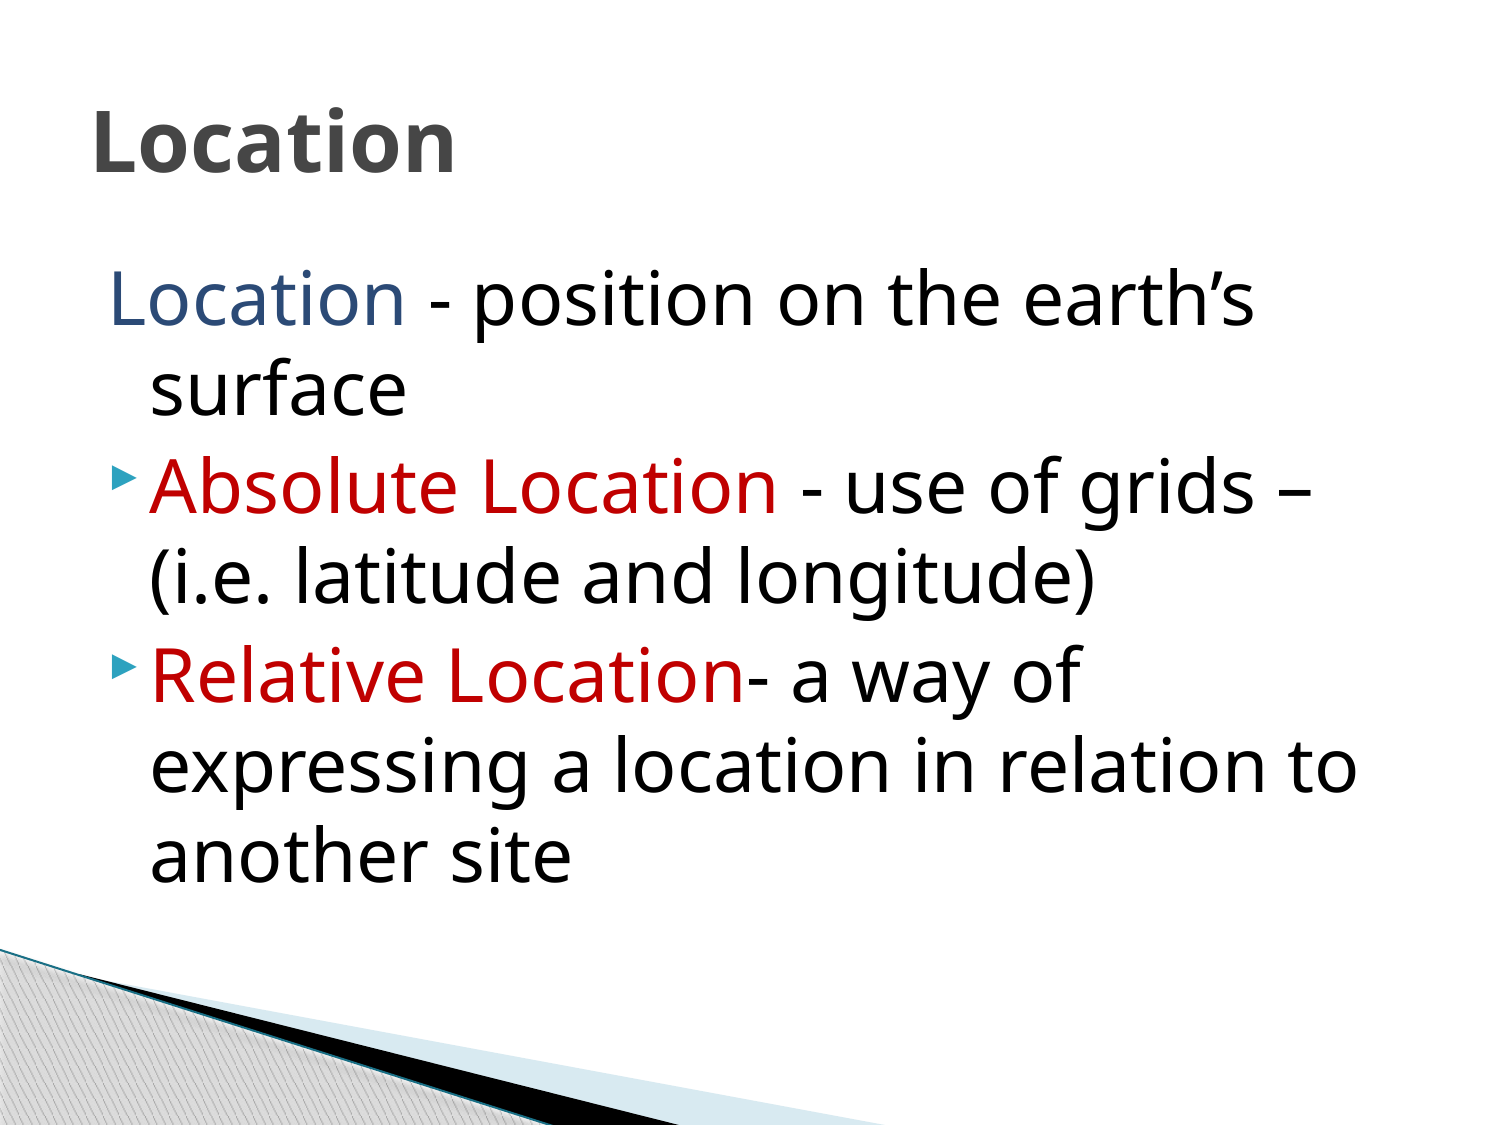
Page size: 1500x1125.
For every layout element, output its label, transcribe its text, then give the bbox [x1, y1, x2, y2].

title Location [75, 45, 1425, 233]
list Location - position on the earth’s surface Absolute Location - use of grids – (i.e. latitude and longitude) Relative Location- a way of expressing a location in relation to another site [75, 243, 1425, 986]
